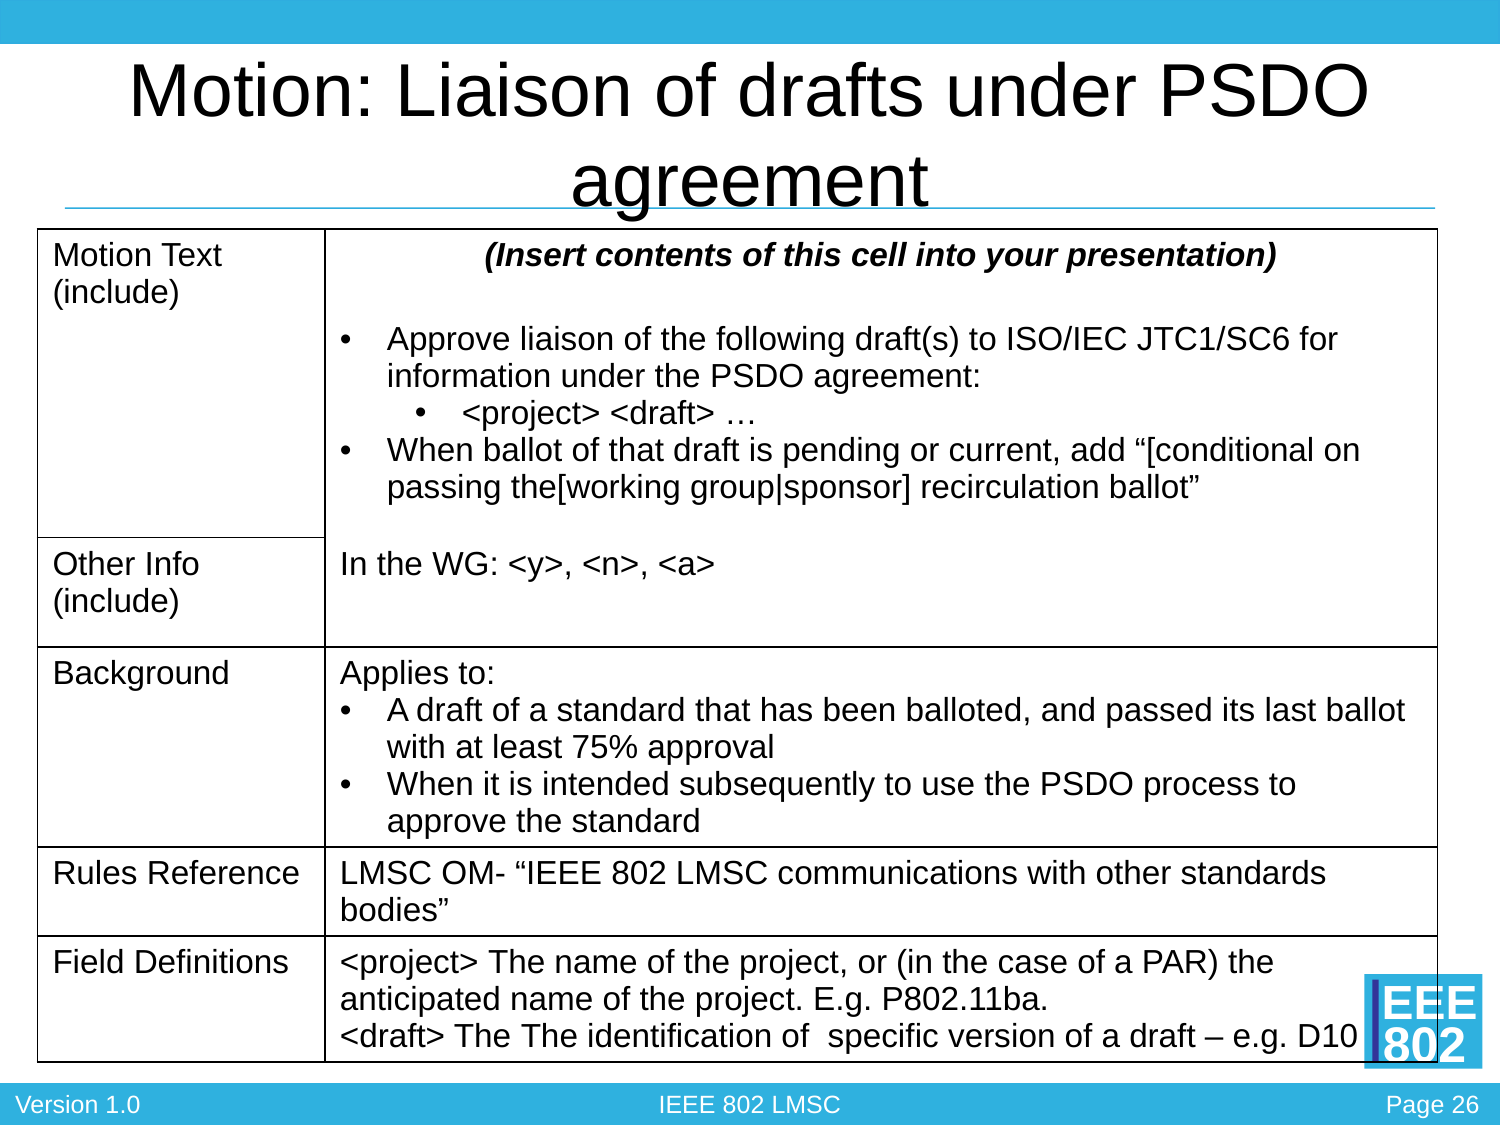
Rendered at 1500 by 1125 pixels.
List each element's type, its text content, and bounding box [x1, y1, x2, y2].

table_cell LMSC OM- “IEEE 802 LMSC communications with other standards bodies” [326, 848, 1437, 935]
table_header Motion Text (include) [38, 230, 324, 537]
table_cell Applies to: A draft of a standard that has been balloted, and passed its last ballot with at least 75% approval When it is intended subsequently to use the PSDO process to approve the standard [326, 648, 1437, 846]
table_cell Approve liaison of the following draft(s) to ISO/IEC JTC1/SC6 for information under the PSDO agreement: <project> <draft> … When ballot of that draft is pending or current, add “[conditional on passing the[working group|sponsor] recirculation ballot” [326, 313, 1437, 538]
table_cell Other Info (include) [38, 538, 324, 646]
table_cell In the WG: <y>, <n>, <a> [326, 538, 1437, 646]
table_cell Field Definitions [38, 937, 324, 1061]
table_cell Background [38, 648, 324, 846]
title Motion: Liaison of drafts under PSDO agreement [75, 66, 1425, 197]
table_header (Insert contents of this cell into your presentation) [326, 230, 1437, 313]
table_cell <project> The name of the project, or (in the case of a PAR) the anticipated name of the project. E.g. P802.11ba. <draft> The The identification of specific version of a draft – e.g. D10 [326, 937, 1437, 1061]
table_cell Rules Reference [38, 848, 324, 935]
